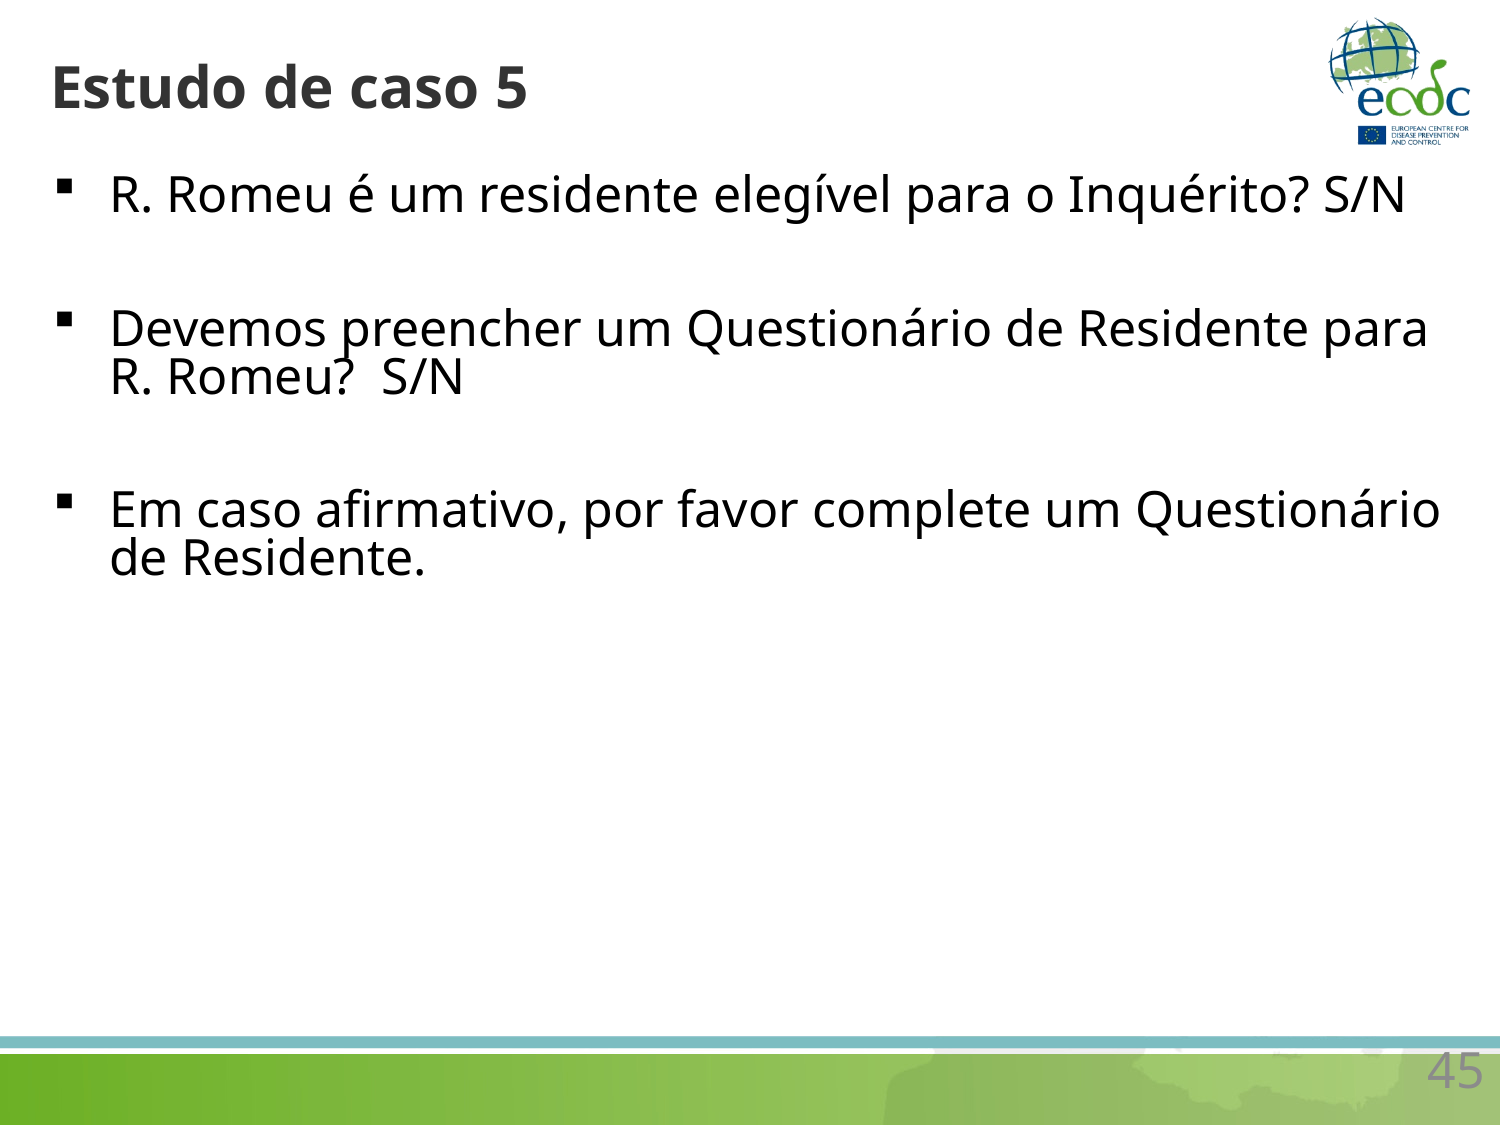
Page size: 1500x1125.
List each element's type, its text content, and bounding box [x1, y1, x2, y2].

slide_number 45 [1149, 1042, 1500, 1103]
picture [0, 1036, 1500, 1125]
picture [1328, 17, 1473, 148]
title Estudo de caso 5 [49, 58, 1401, 152]
list R. Romeu é um residente elegível para o Inquérito? S/N Devemos preencher um Questionário de Residente para R. Romeu? S/N Em caso afirmativo, por favor complete um Questionário de Residente. [52, 174, 1453, 1022]
